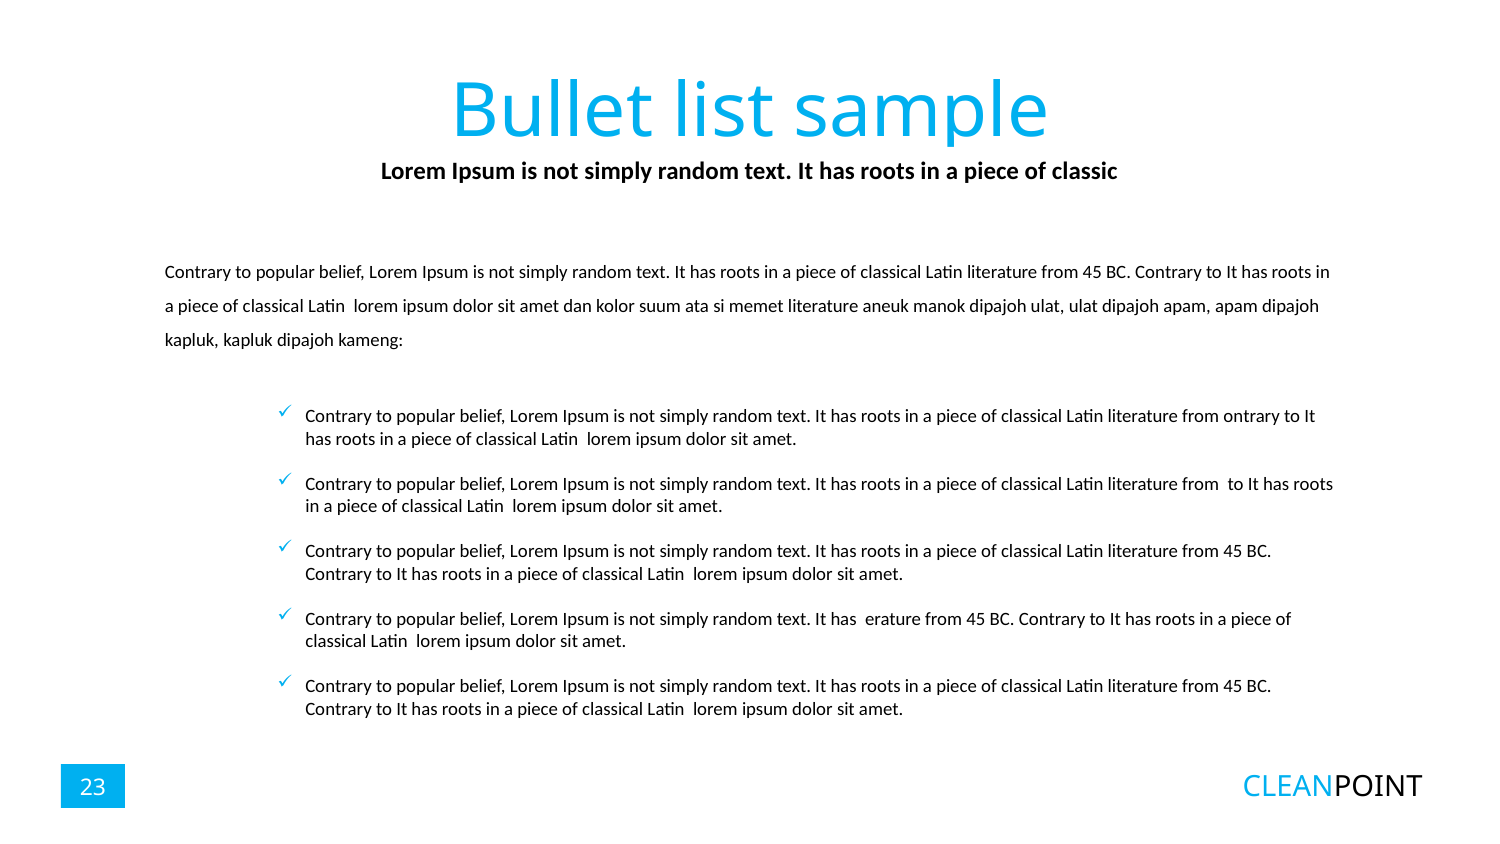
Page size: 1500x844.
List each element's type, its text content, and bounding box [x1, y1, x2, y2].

title Bullet list sample [300, 96, 1200, 160]
text_box Lorem Ipsum is not simply random text. It has roots in a piece of classic [337, 146, 1163, 192]
text_box CLEANPOINT [149, 746, 1438, 810]
text_box Contrary to popular belief, Lorem Ipsum is not simply random text. It has roots in a piece of classical Latin literature from ontrary to It has roots in a piece of classical Latin lorem ipsum dolor sit amet. Contrary to popular belief, Lorem Ipsum is not simply random text. It has roots in a piece of classical Latin literature from to It has roots in a piece of classical Latin lorem ipsum dolor sit amet. Contrary to popular belief, Lorem Ipsum is not simply random text. It has roots in a piece of classical Latin literature from 45 BC. Contrary to It has roots in a piece of classical Latin lorem ipsum dolor sit amet. Contrary to popular belief, Lorem Ipsum is not simply random text. It has erature from 45 BC. Contrary to It has roots in a piece of classical Latin lorem ipsum dolor sit amet. Contrary to popular belief, Lorem Ipsum is not simply random text. It has roots in a piece of classical Latin literature from 45 BC. Contrary to It has roots in a piece of classical Latin lorem ipsum dolor sit amet. [262, 396, 1350, 750]
text_box Contrary to popular belief, Lorem Ipsum is not simply random text. It has roots in a piece of classical Latin literature from 45 BC. Contrary to It has roots in a piece of classical Latin lorem ipsum dolor sit amet dan kolor suum ata si memet literature aneuk manok dipajoh ulat, ulat dipajoh apam, apam dipajoh kapluk, kapluk dipajoh kameng: [149, 241, 1350, 357]
text_box 23 [59, 762, 127, 810]
